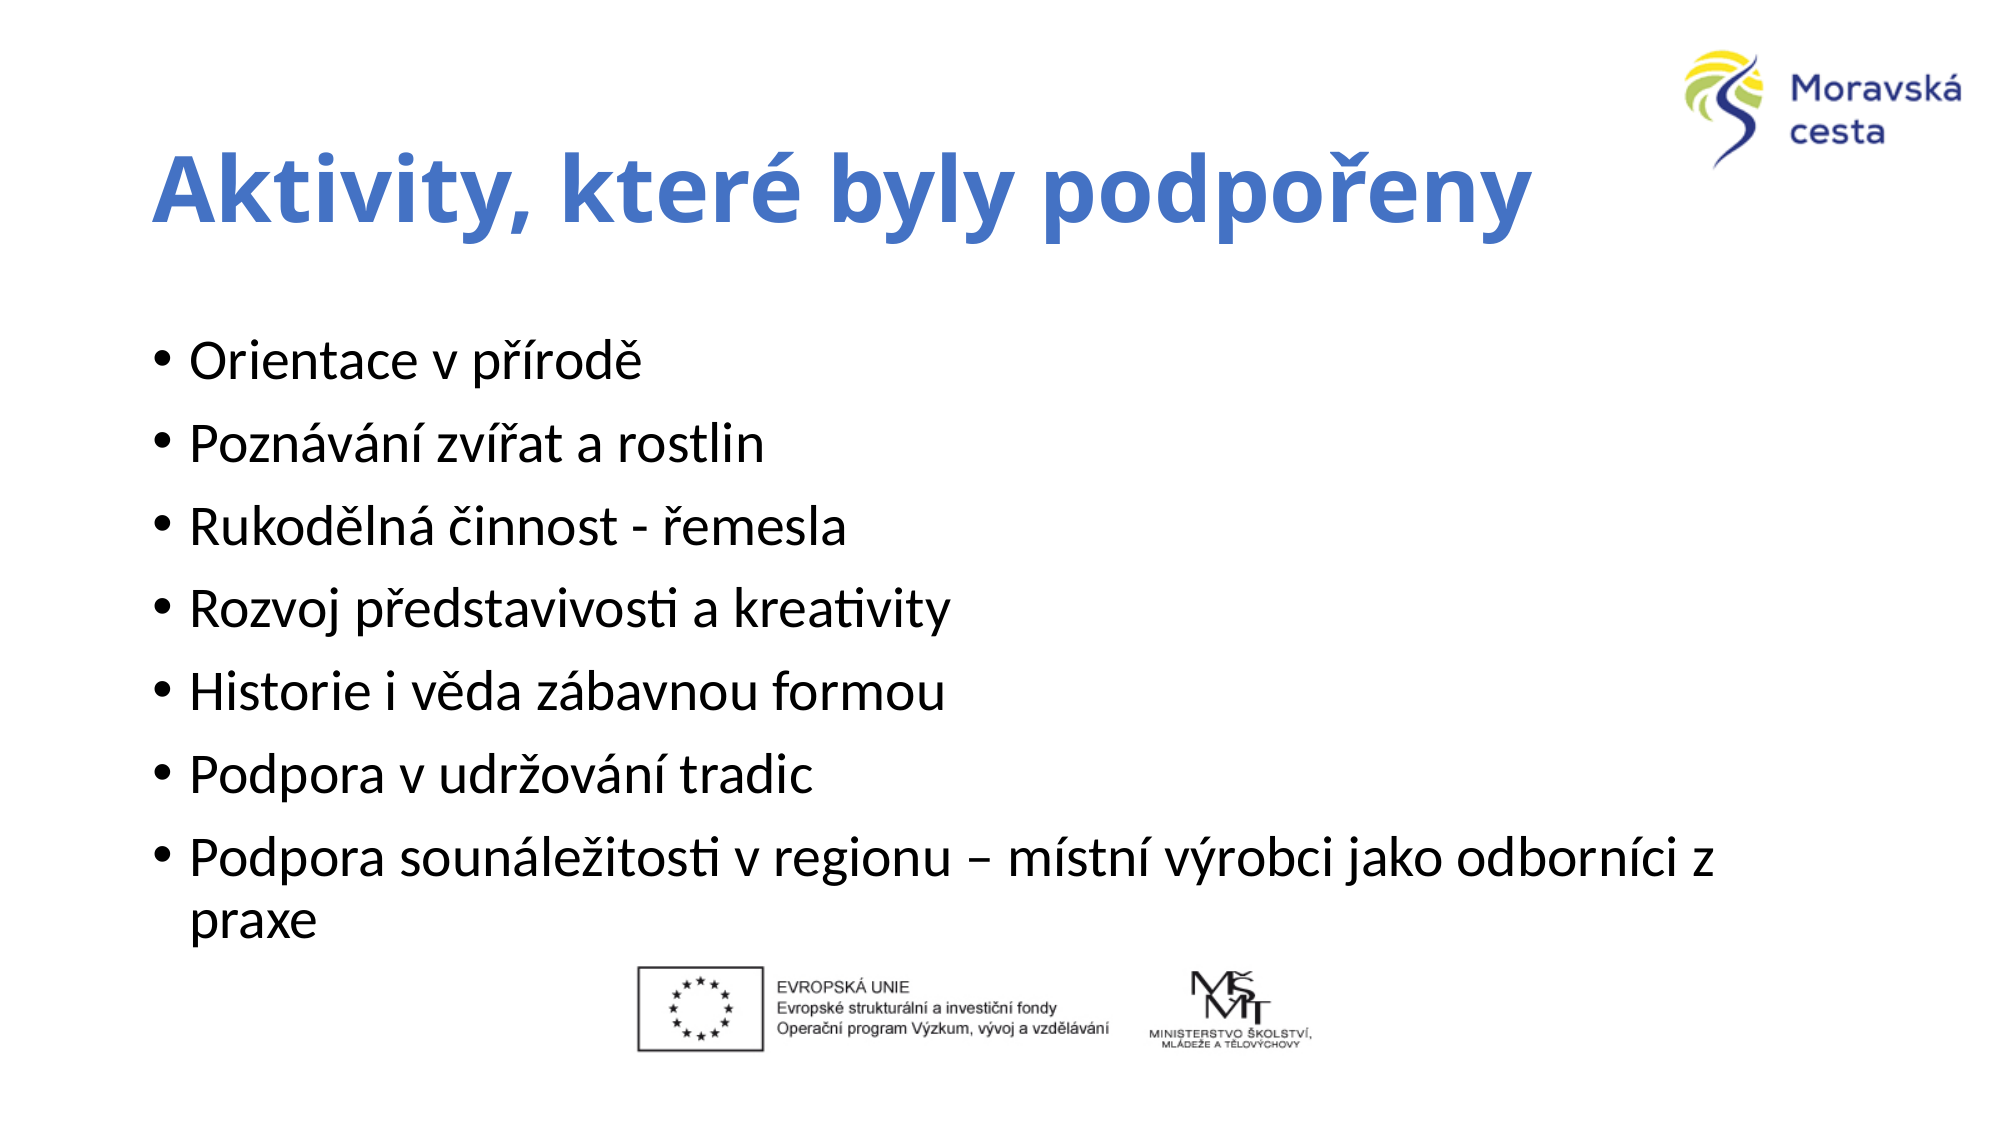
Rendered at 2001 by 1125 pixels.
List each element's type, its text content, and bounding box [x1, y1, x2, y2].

picture [1652, 12, 1980, 193]
title Aktivity, které byly podpořeny [137, 83, 1863, 302]
list ­Orientace v přírodě Poznávání zvířat a rostlin Rukodělná činnost - řemesla Rozvoj představivosti a kreativity Historie i věda zábavnou formou Podpora v udržování tradic Podpora sounáležitosti v regionu – místní výrobci jako odborníci z praxe [137, 322, 1863, 962]
picture [592, 925, 1349, 1094]
